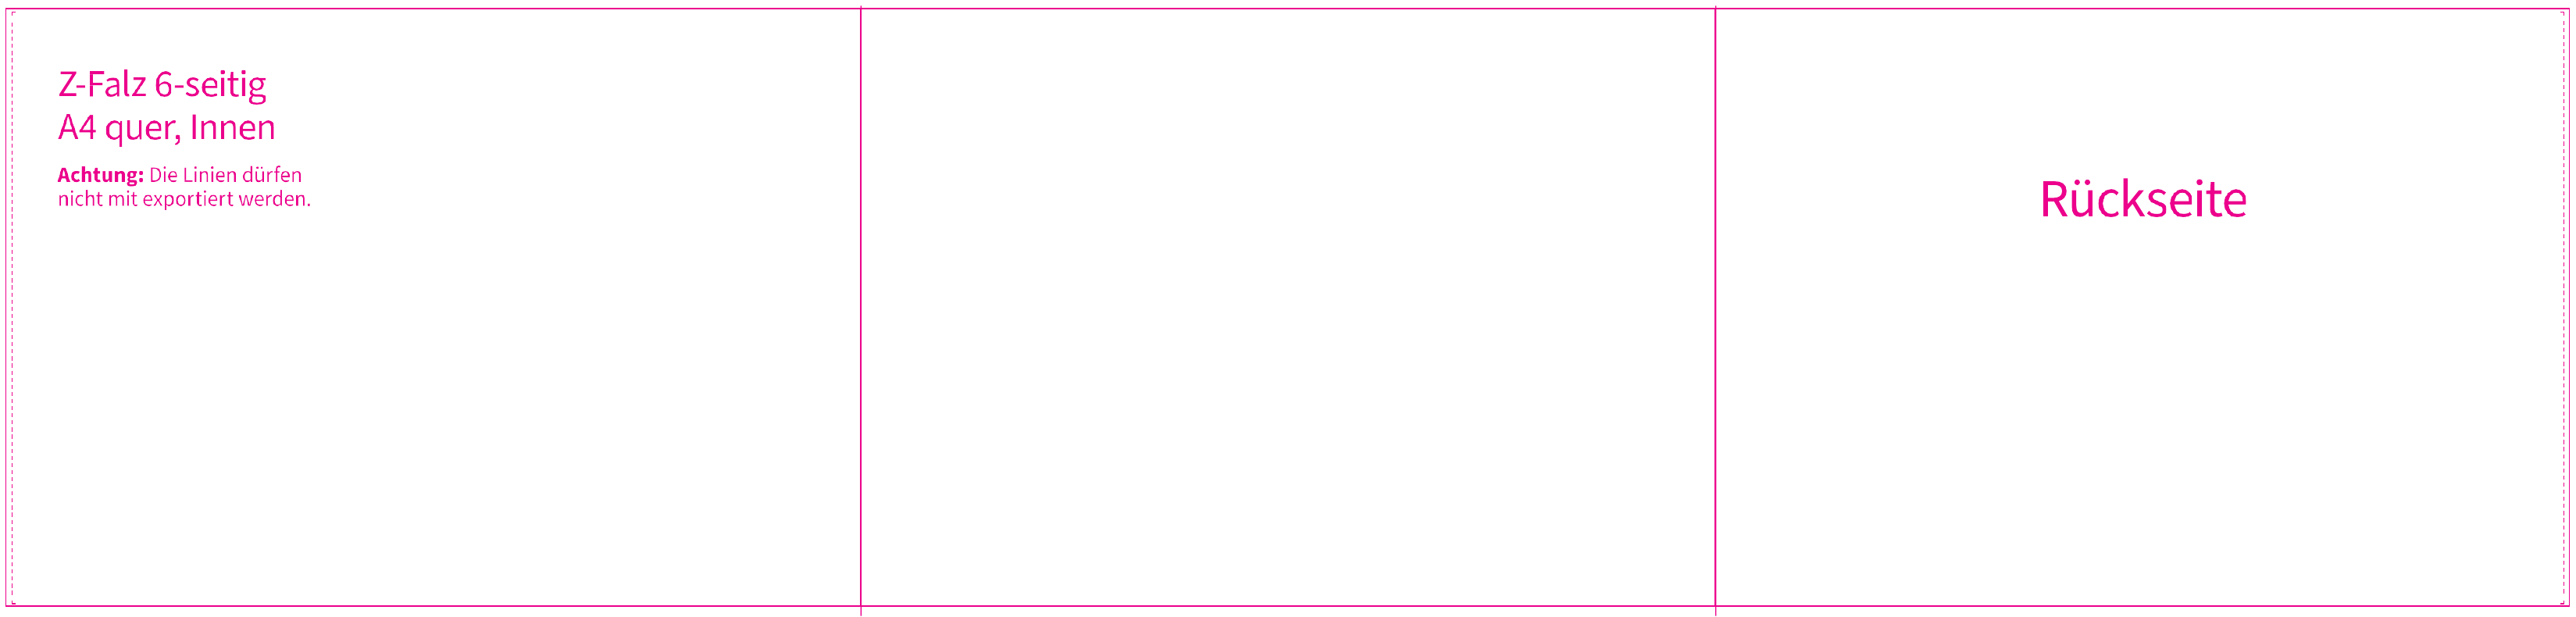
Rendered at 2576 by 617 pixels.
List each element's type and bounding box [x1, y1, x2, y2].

table_header [1717, 9, 2569, 605]
text_box [2085, 180, 2090, 185]
text_box [58, 114, 96, 139]
text_box [2098, 189, 2119, 217]
text_box [2123, 178, 2246, 218]
table_header [862, 9, 1714, 605]
text_box [174, 70, 266, 105]
text_box [2075, 180, 2080, 185]
text_box [2043, 181, 2068, 216]
text_box [105, 119, 180, 147]
text_box [155, 71, 172, 97]
table_header [6, 9, 860, 605]
text_box [57, 166, 310, 210]
text_box [192, 114, 274, 140]
text_box [59, 69, 146, 97]
text_box [2071, 190, 2093, 217]
